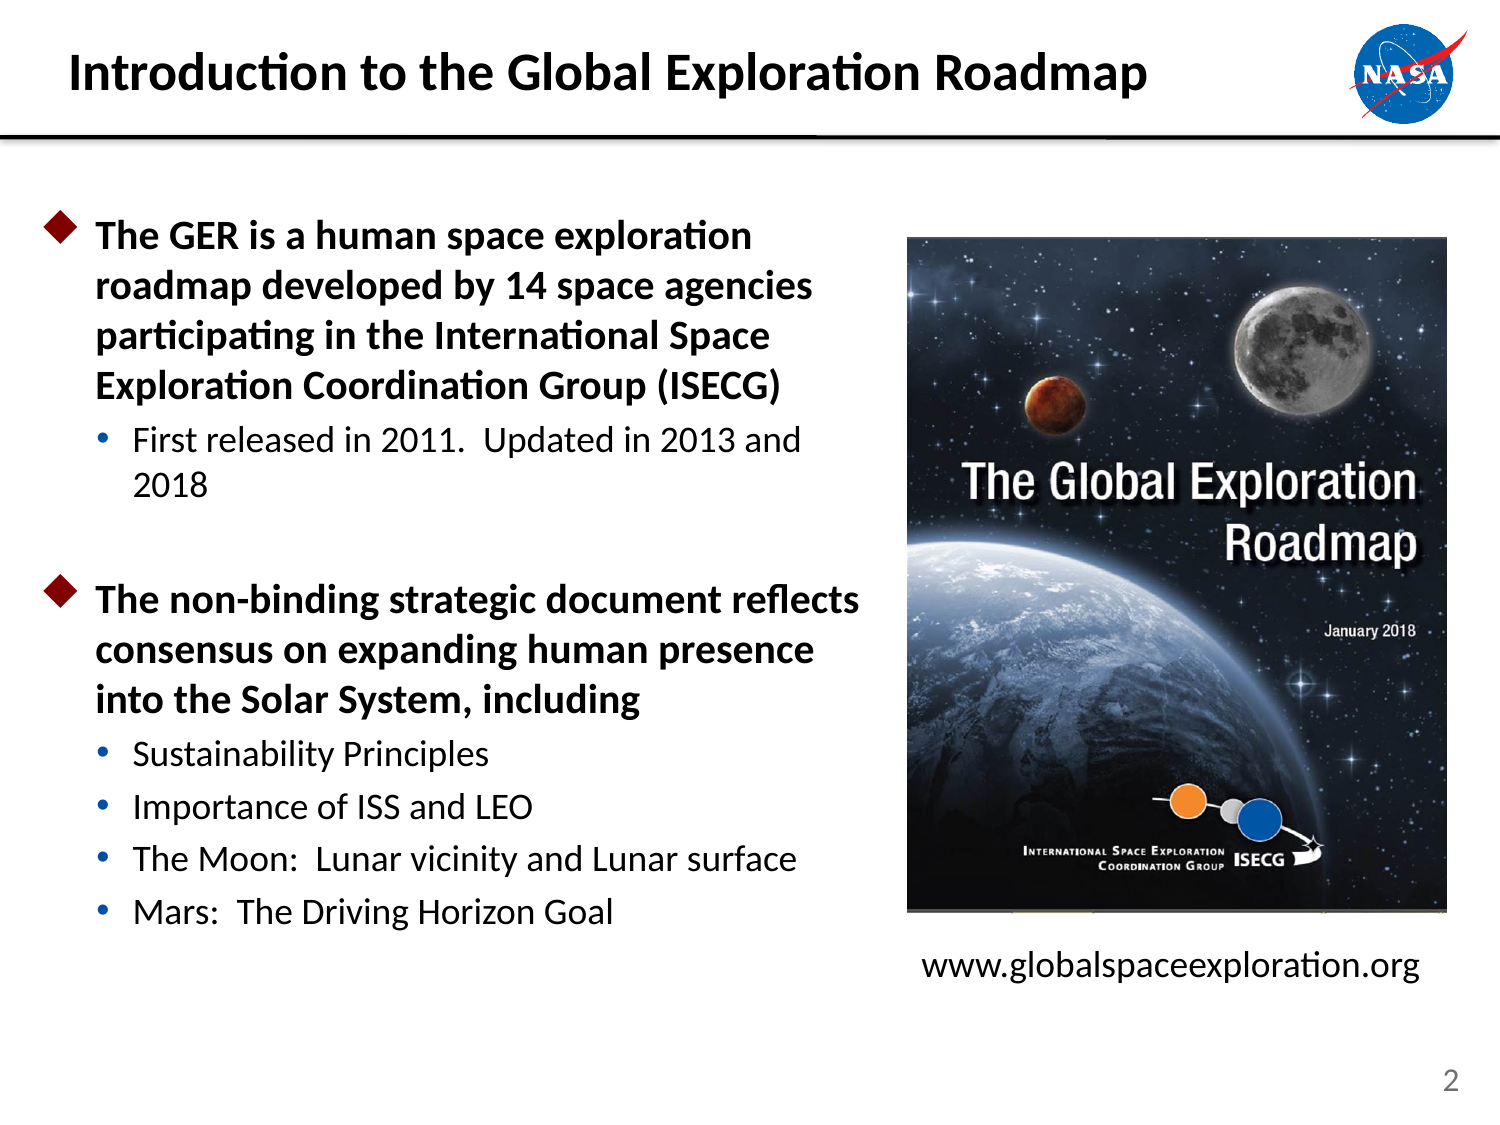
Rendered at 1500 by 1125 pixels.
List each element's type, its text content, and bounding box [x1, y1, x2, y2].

text_box www.globalspaceexploration.org [849, 932, 1500, 1125]
list The GER is a human space exploration roadmap developed by 14 space agencies participating in the International Space Exploration Coordination Group (ISECG) First released in 2011. Updated in 2013 and 2018 The non-binding strategic document reflects consensus on expanding human presence into the Solar System, including Sustainability Principles Importance of ISS and LEO The Moon: Lunar vicinity and Lunar surface Mars: The Driving Horizon Goal [24, 200, 879, 1024]
slide_number 2 [1124, 1048, 1475, 1109]
picture [1348, 24, 1468, 124]
title Introduction to the Global Exploration Roadmap [53, 0, 1304, 152]
picture [907, 237, 1447, 915]
